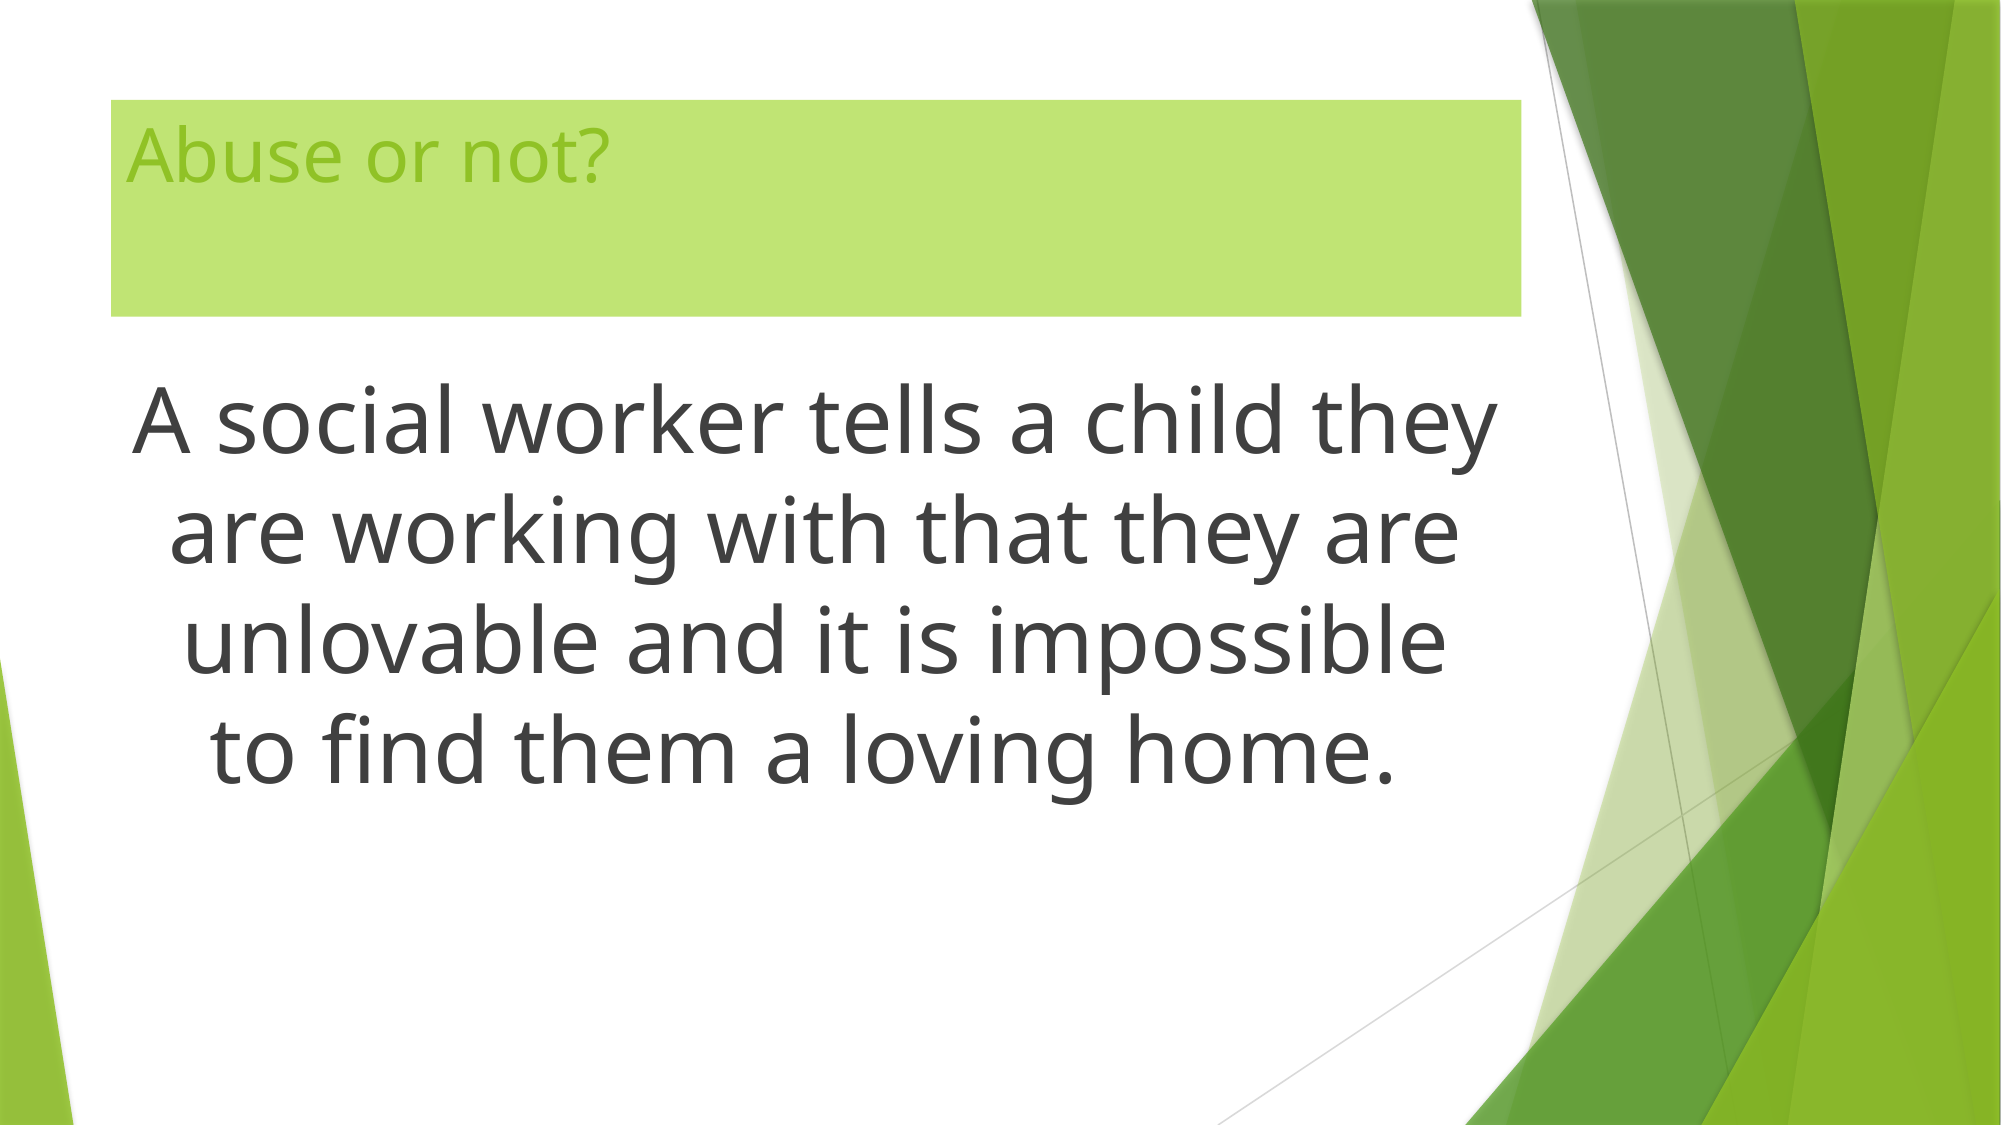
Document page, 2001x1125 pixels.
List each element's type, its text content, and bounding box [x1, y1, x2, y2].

title Abuse or not? [111, 99, 1522, 317]
list A social worker tells a child they are working with that they are unlovable and it is impossible to find them a loving home. [111, 354, 1522, 992]
